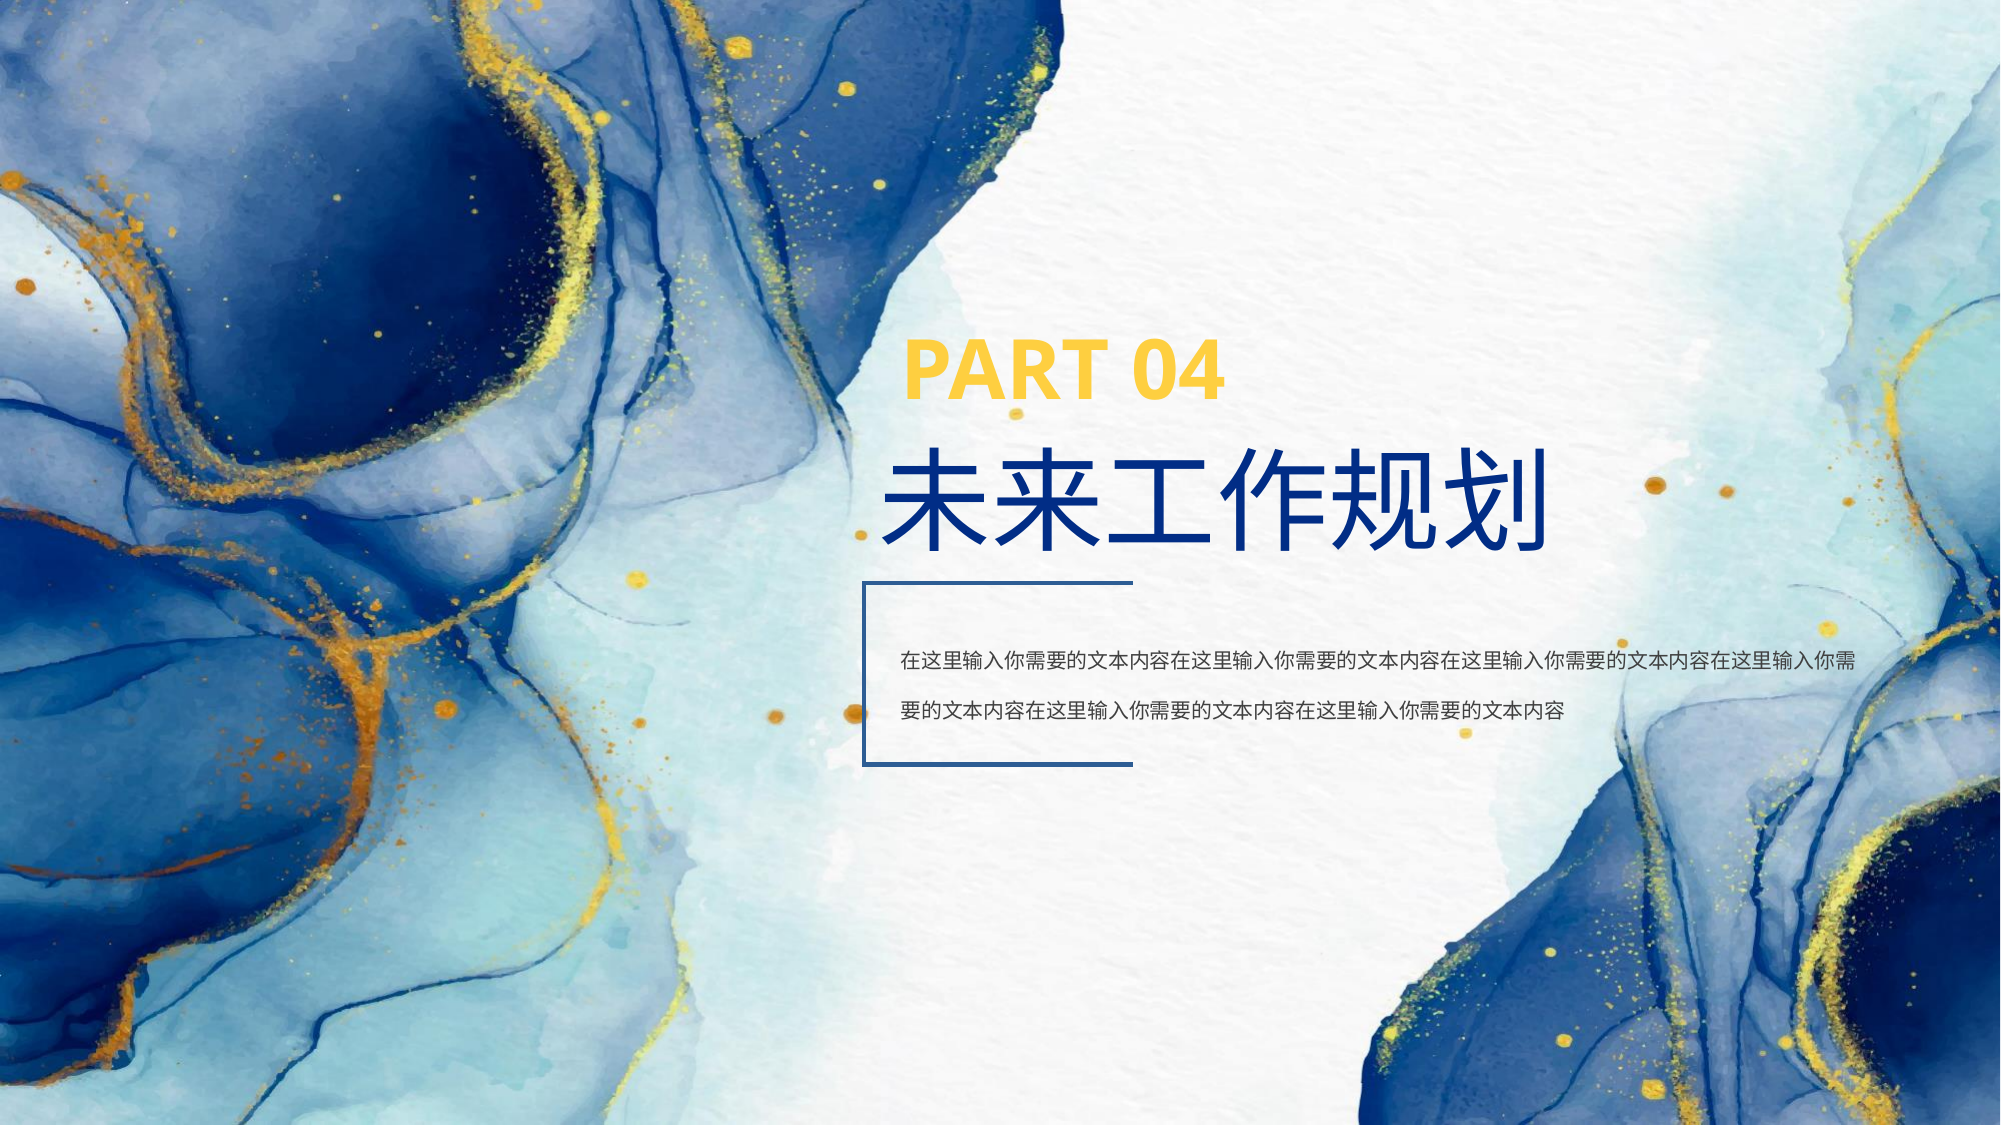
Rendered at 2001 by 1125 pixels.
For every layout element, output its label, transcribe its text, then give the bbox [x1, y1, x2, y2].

picture [0, 0, 2001, 1125]
text_box 未来工作规划 [864, 422, 1627, 573]
text_box 在这里输入你需要的文本内容在这里输入你需要的文本内容在这里输入你需要的文本内容在这里输入你需要的文本内容在这里输入你需要的文本内容在这里输入你需要的文本内容 [886, 615, 1874, 731]
text_box PART 04 [886, 308, 1274, 424]
text_box [864, 582, 1133, 765]
